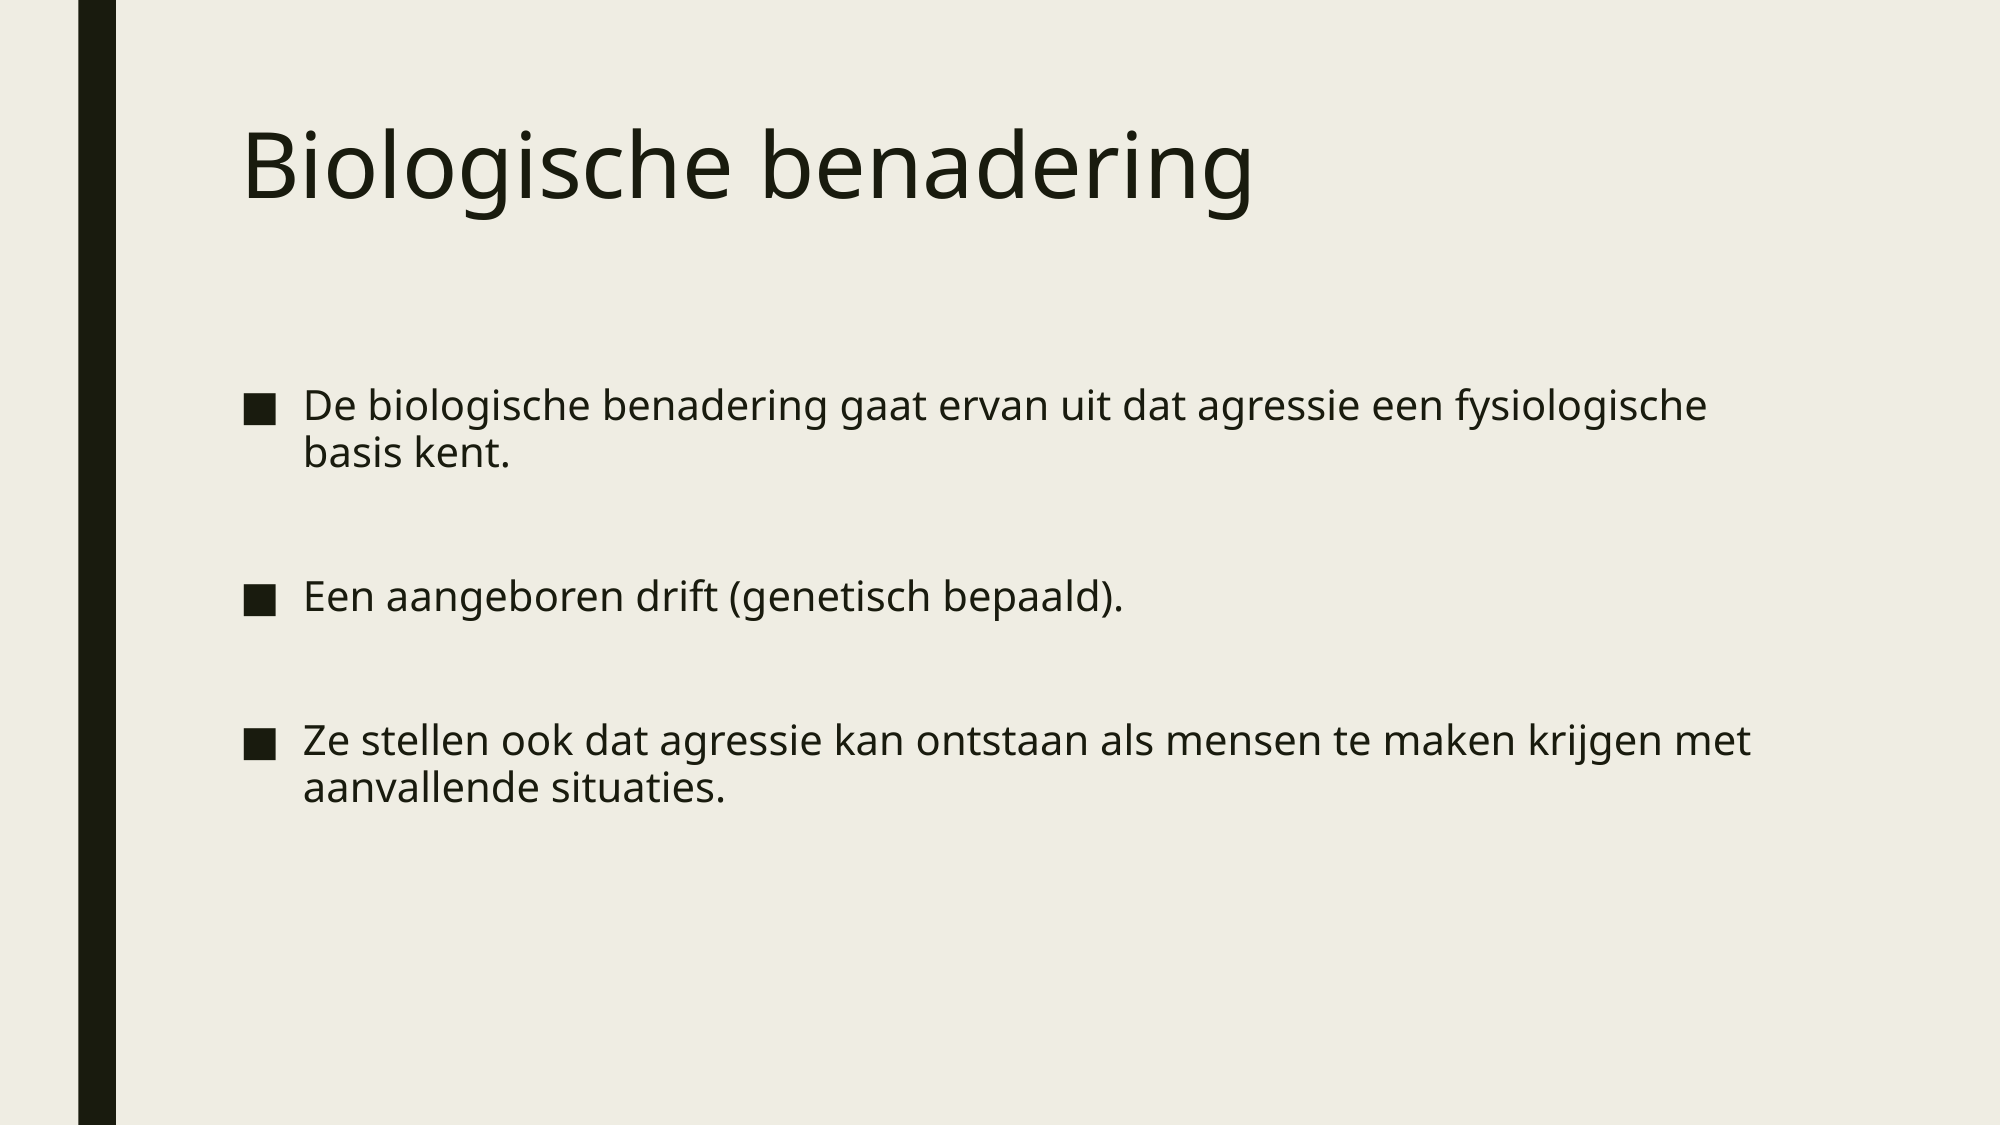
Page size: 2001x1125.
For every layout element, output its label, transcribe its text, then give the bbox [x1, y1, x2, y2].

title Biologische benadering [225, 112, 1800, 357]
list De biologische benadering gaat ervan uit dat agressie een fysiologische basis kent. Een aangeboren drift (genetisch bepaald). Ze stellen ook dat agressie kan ontstaan als mensen te maken krijgen met aanvallende situaties. [225, 375, 1800, 963]
